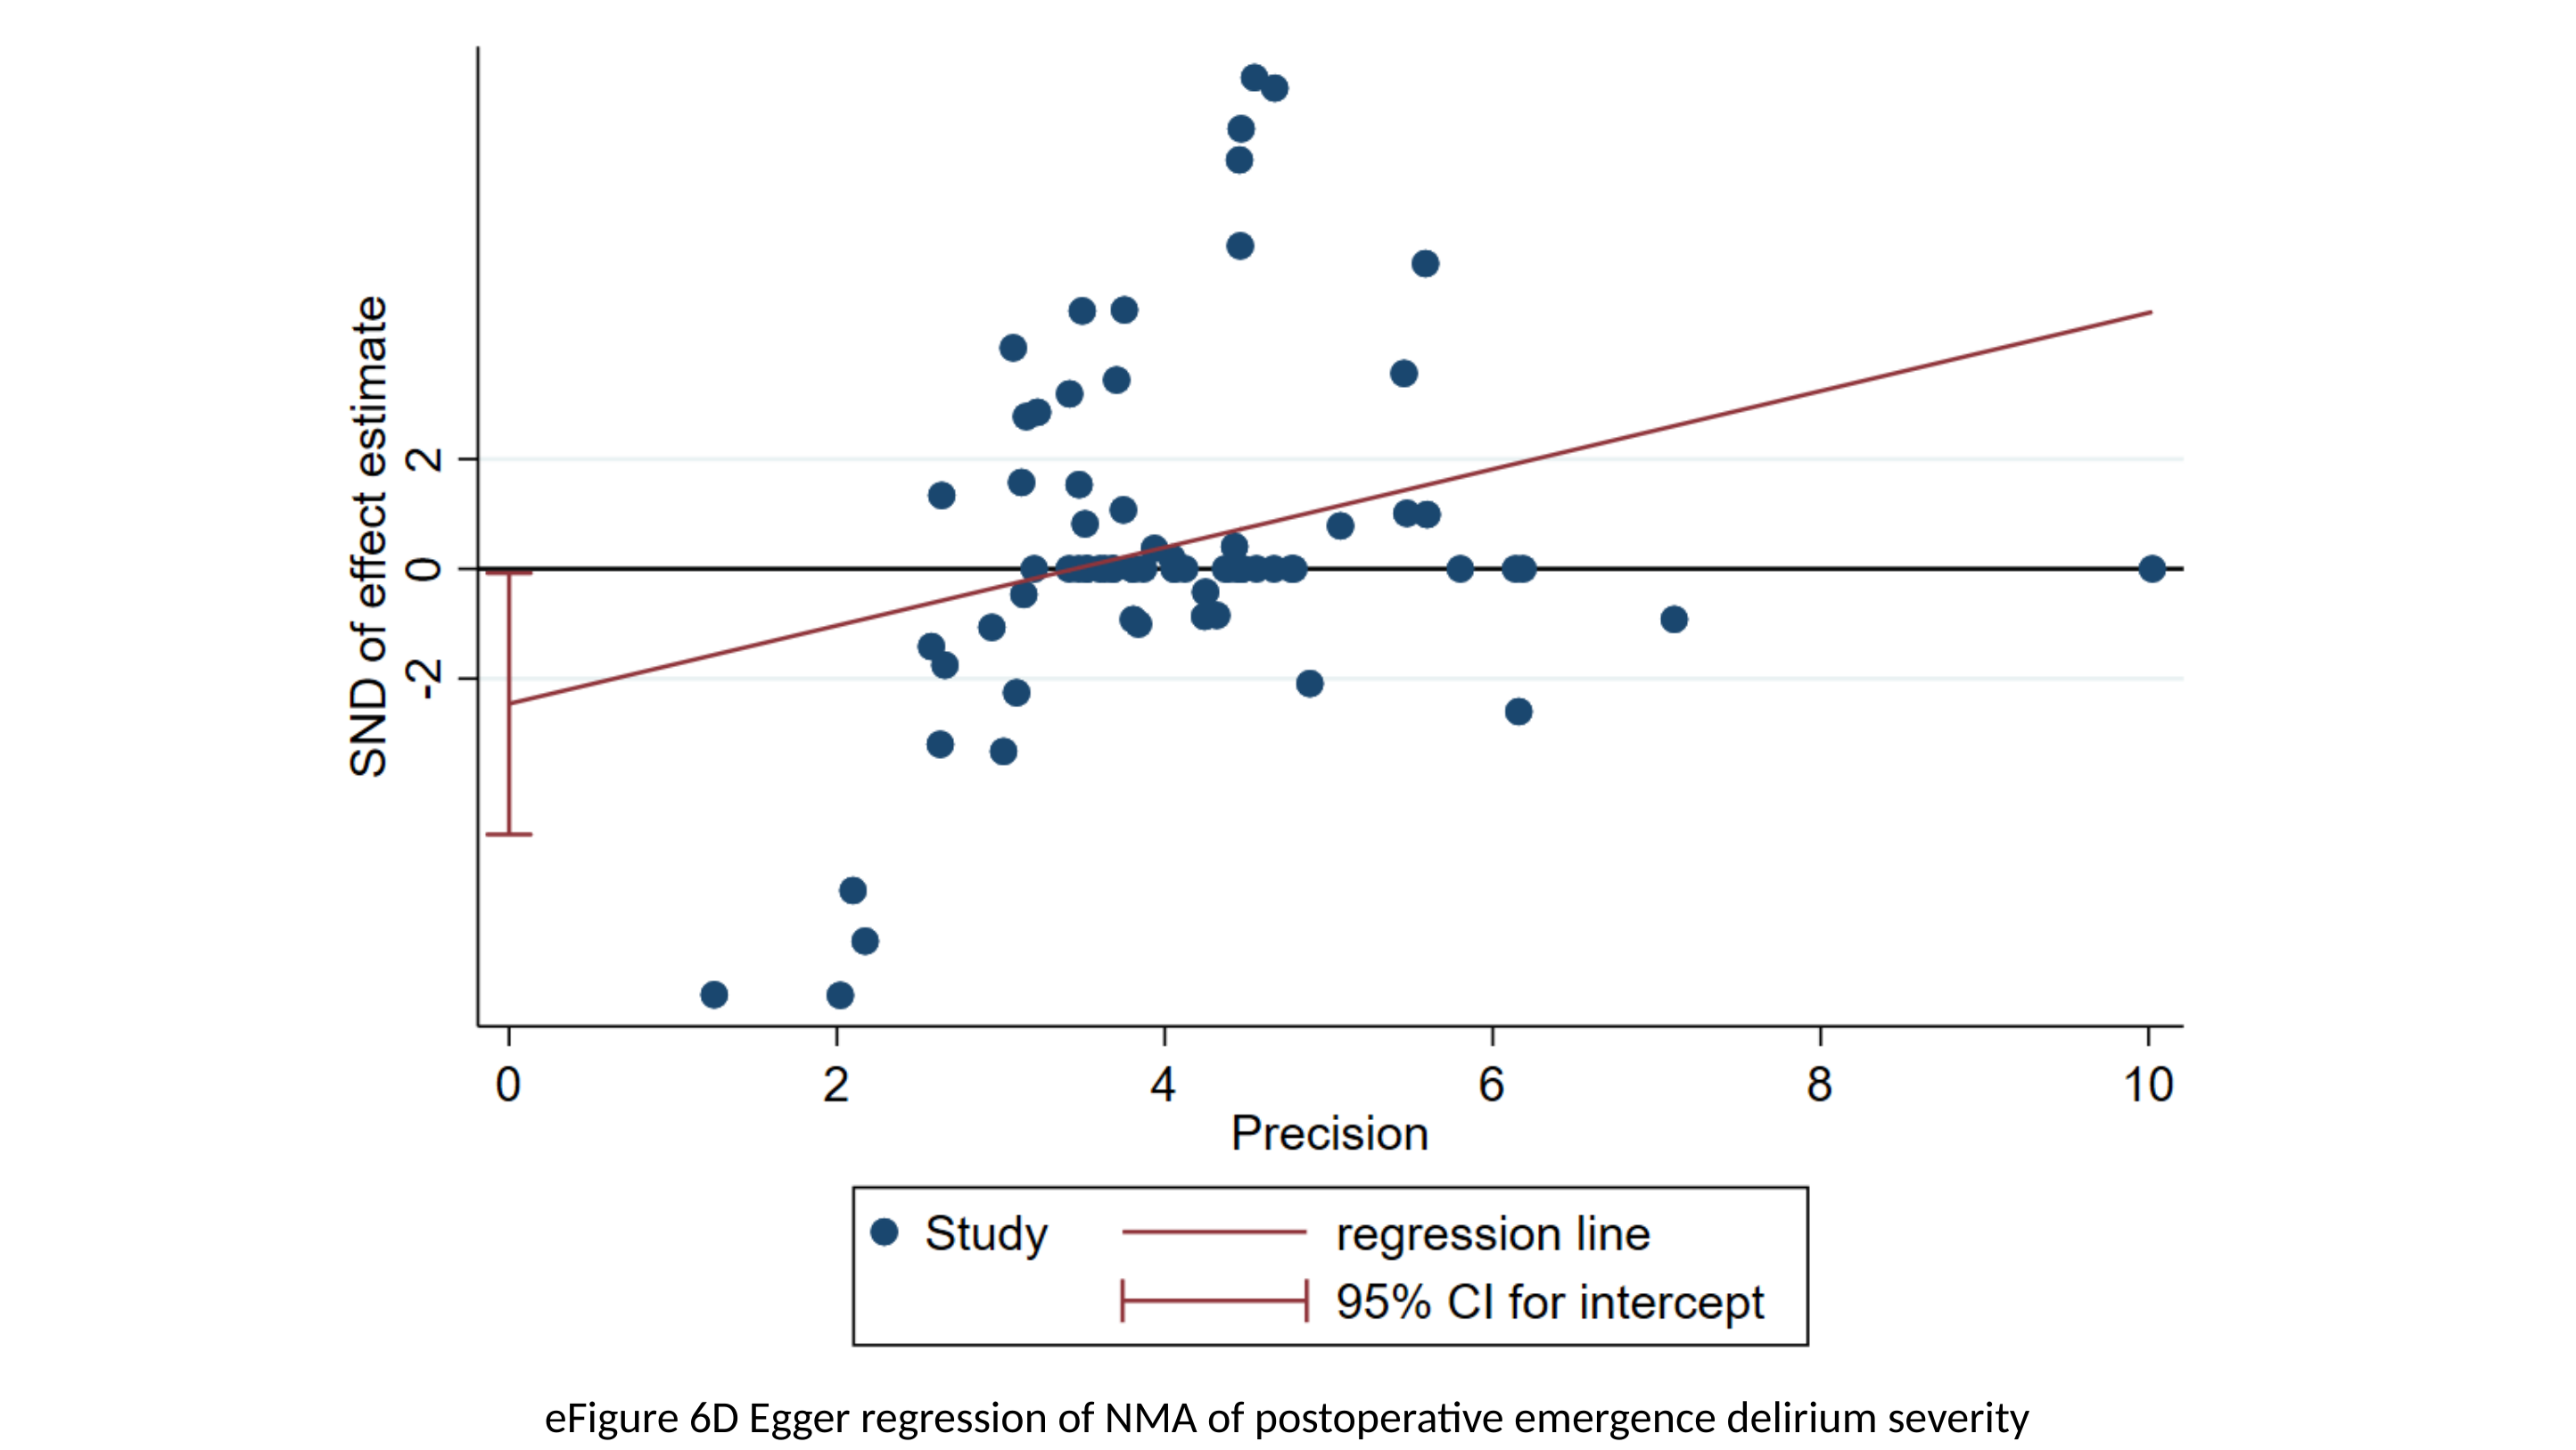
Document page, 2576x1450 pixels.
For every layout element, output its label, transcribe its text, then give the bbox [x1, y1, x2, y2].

text_box eFigure 6D Egger regression of NMA of postoperative emergence delirium severity [322, 1380, 2254, 1448]
picture [321, 25, 2213, 1382]
